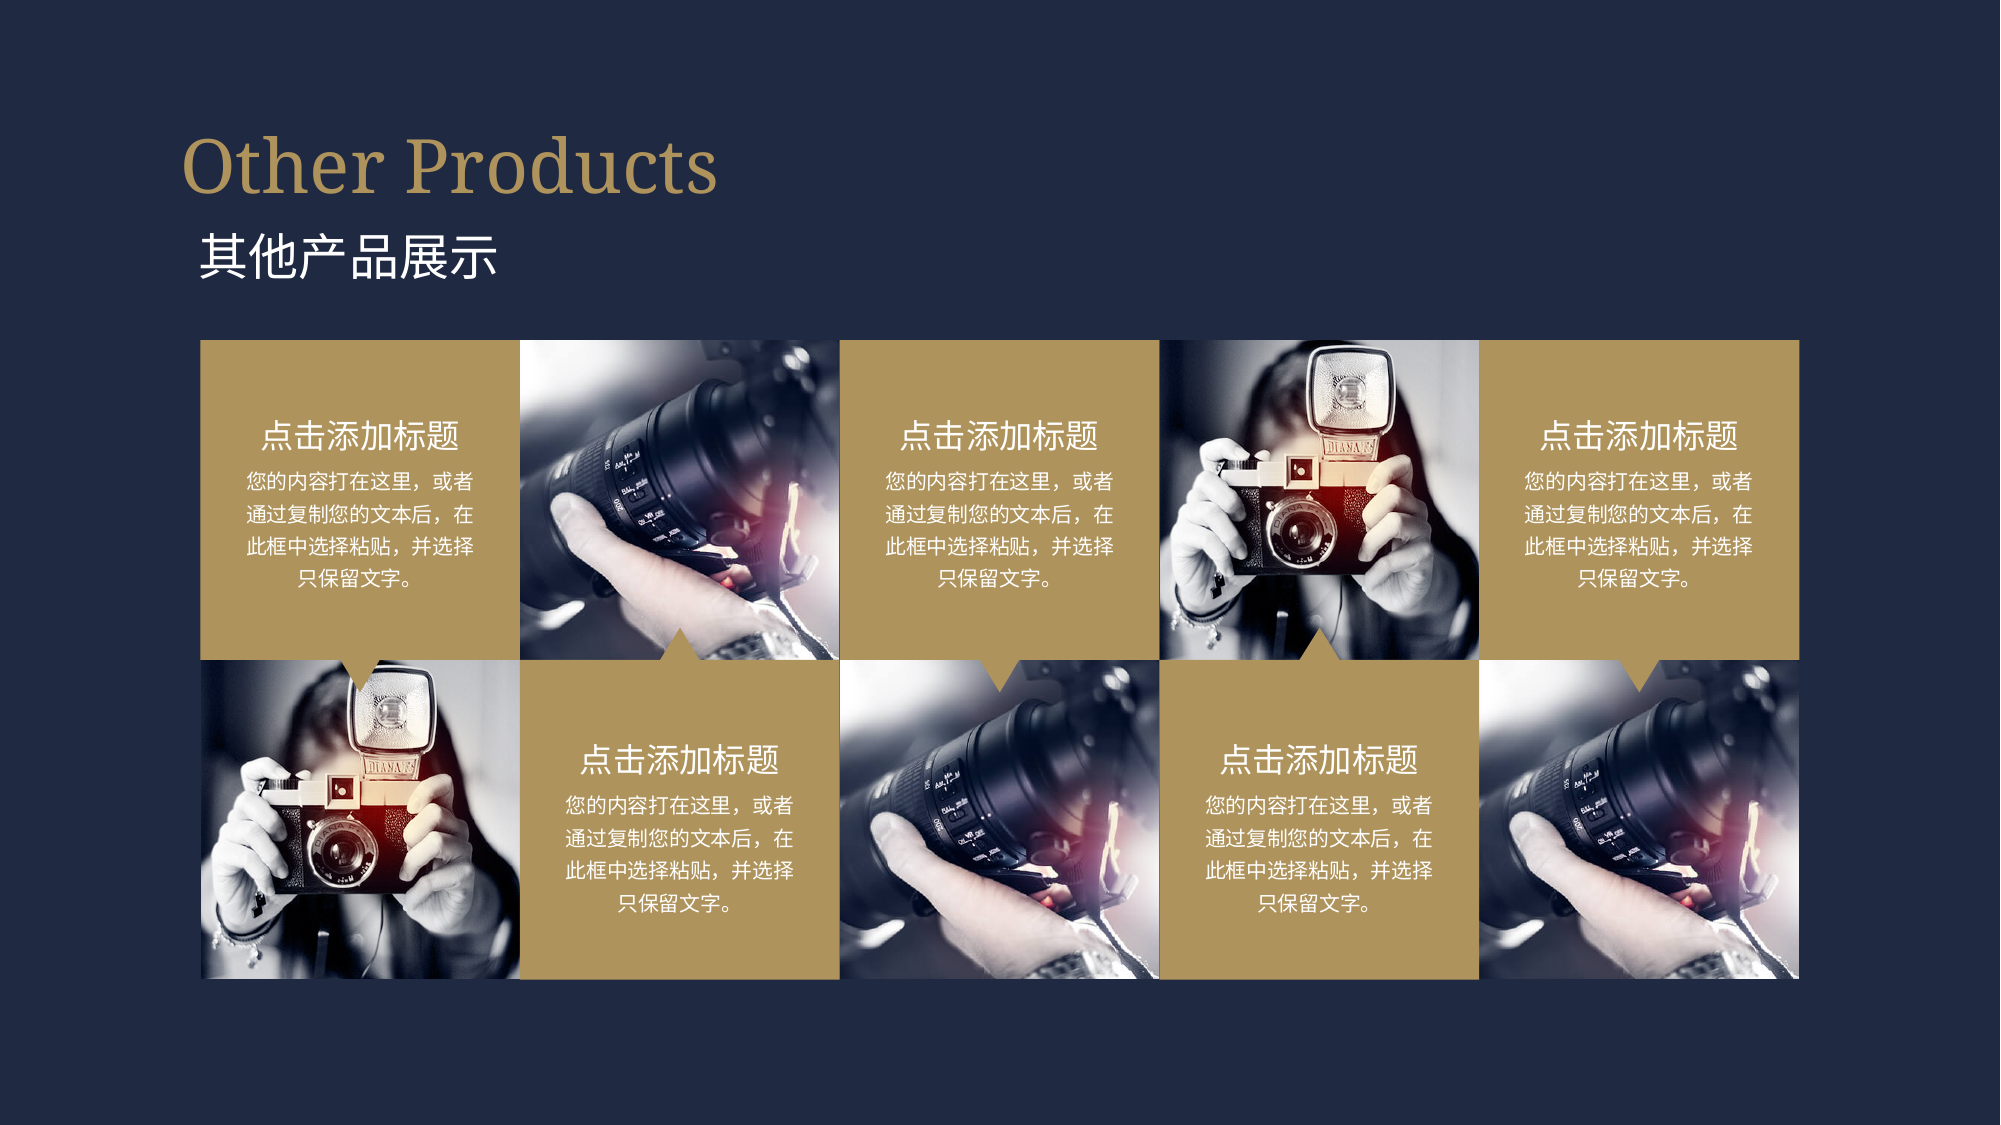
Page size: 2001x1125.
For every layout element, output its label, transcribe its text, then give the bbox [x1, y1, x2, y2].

text_box [1478, 339, 1801, 661]
text_box 您的内容打在这里，或者通过复制您的文本后，在此框中选择粘贴，并选择只保留文字。 [542, 778, 817, 923]
text_box 其他产品展示 [184, 217, 514, 293]
text_box 您的内容打在这里，或者通过复制您的文本后，在此框中选择粘贴，并选择只保留文字。 [1182, 778, 1457, 923]
text_box 您的内容打在这里，或者通过复制您的文本后，在此框中选择粘贴，并选择只保留文字。 [223, 453, 498, 599]
text_box 点击添加标题 [565, 719, 795, 778]
text_box 点击添加标题 [245, 395, 475, 453]
text_box [518, 658, 841, 981]
text_box 您的内容打在这里，或者通过复制您的文本后，在此框中选择粘贴，并选择只保留文字。 [862, 453, 1137, 599]
text_box [1158, 658, 1481, 981]
text_box [199, 339, 522, 661]
picture [840, 340, 1799, 979]
text_box 点击添加标题 [1524, 395, 1754, 453]
text_box 点击添加标题 [1204, 719, 1434, 778]
text_box 您的内容打在这里，或者通过复制您的文本后，在此框中选择粘贴，并选择只保留文字。 [1502, 453, 1777, 599]
text_box [838, 339, 1161, 660]
text_box 点击添加标题 [884, 395, 1115, 453]
picture [200, 340, 839, 979]
text_box Other Products [165, 111, 735, 217]
